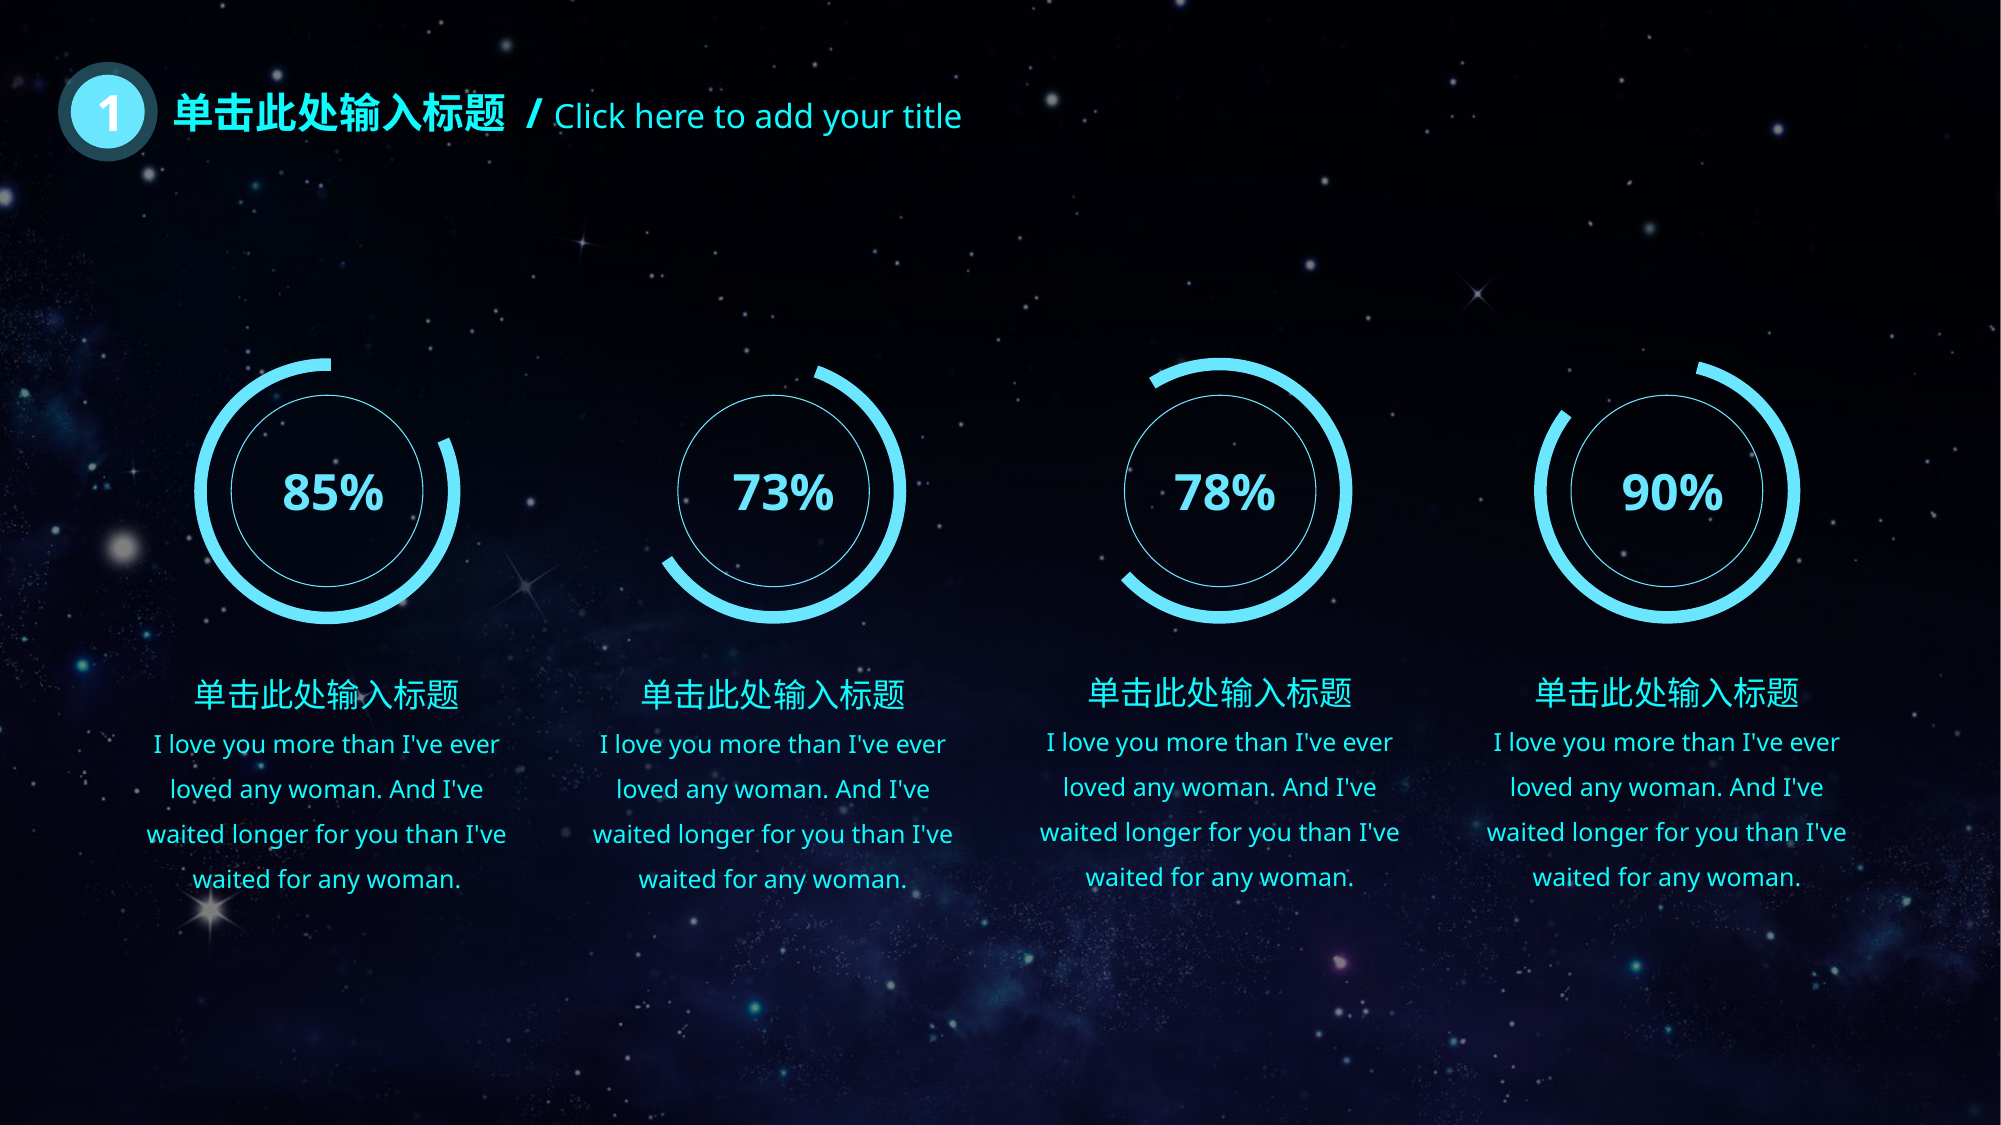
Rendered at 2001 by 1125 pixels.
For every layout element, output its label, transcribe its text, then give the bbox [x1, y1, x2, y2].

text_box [1092, 363, 1347, 618]
text_box 单击此处输入标题 I love you more than I've ever loved any woman. And I've waited longer for you than I've waited for any woman. [1020, 644, 1420, 899]
picture [0, 0, 2001, 1125]
text_box 单击此处输入标题 I love you more than I've ever loved any woman. And I've waited longer for you than I've waited for any woman. [573, 646, 973, 901]
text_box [200, 364, 455, 618]
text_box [1540, 363, 1795, 618]
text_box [646, 363, 900, 618]
text_box 单击此处输入标题 I love you more than I've ever loved any woman. And I've waited longer for you than I've waited for any woman. [127, 646, 527, 901]
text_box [58, 61, 158, 162]
text_box 单击此处输入标题 I love you more than I've ever loved any woman. And I've waited longer for you than I've waited for any woman. [1467, 644, 1867, 899]
text_box 单击此处输入标题 / Click here to add your title [158, 78, 1017, 144]
